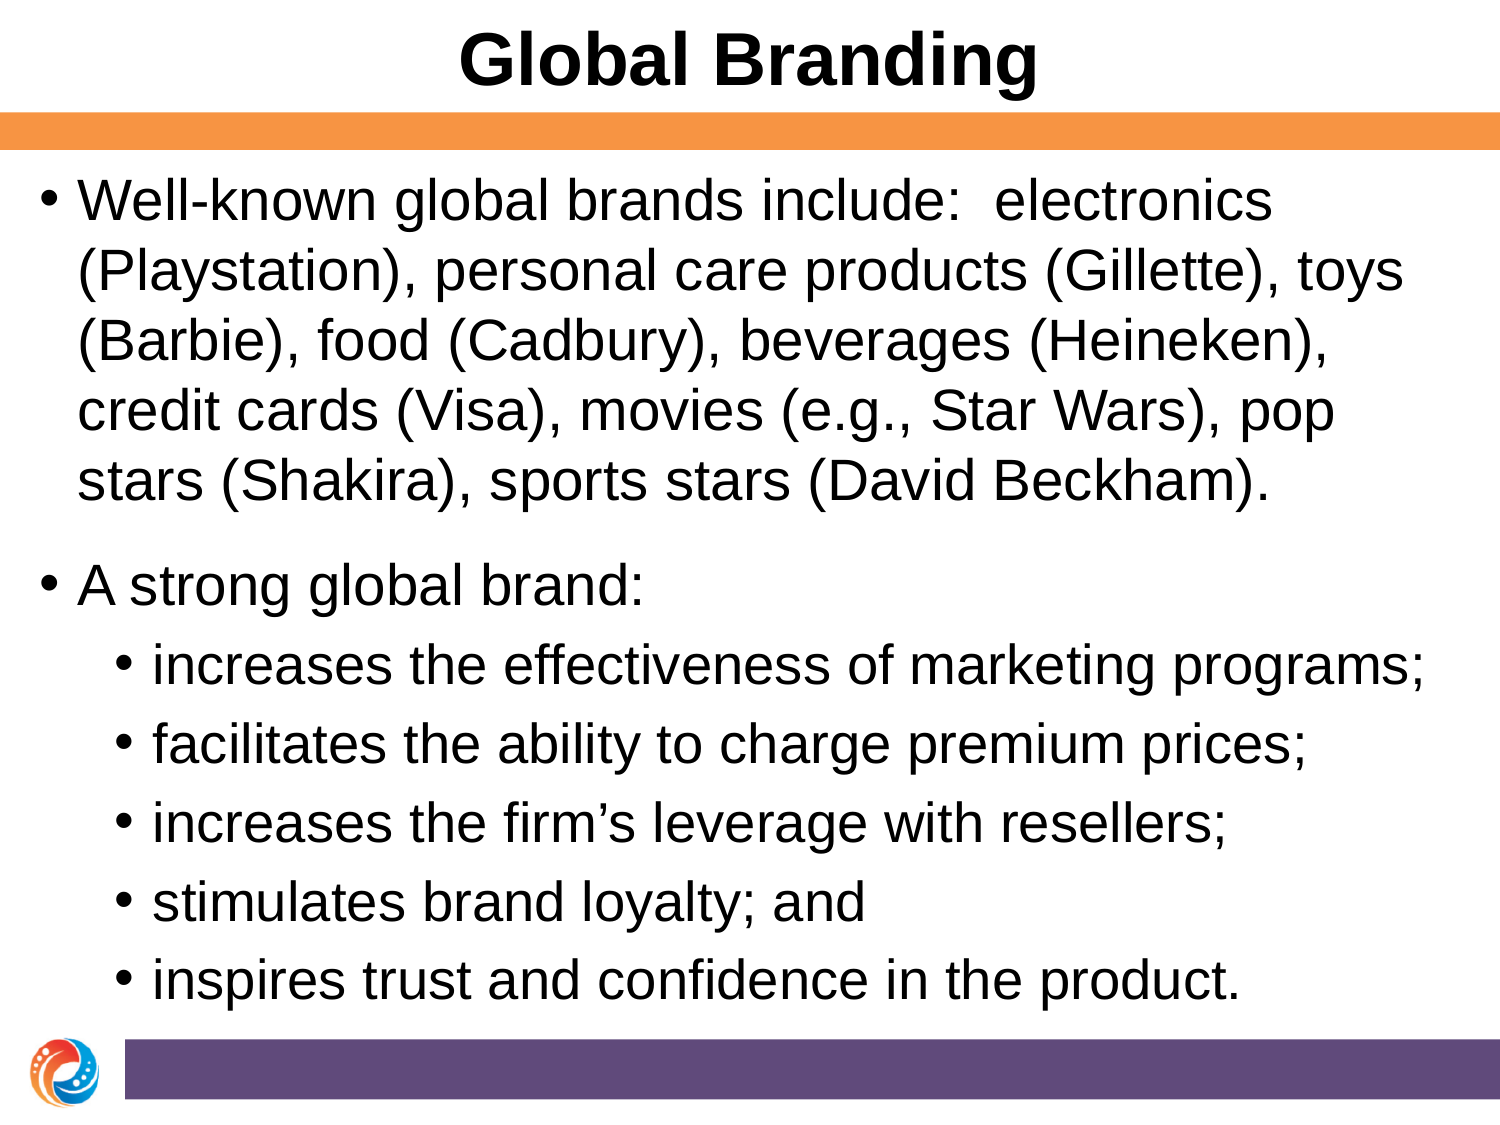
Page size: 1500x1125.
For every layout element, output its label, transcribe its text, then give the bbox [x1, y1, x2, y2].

text_box [988, 1039, 1500, 1100]
footer Copyright © 2014 Pearson Education [512, 1042, 988, 1103]
subtitle Well-known global brands include: electronics (Playstation), personal care products (Gillette), toys (Barbie), food (Cadbury), beverages (Heineken), credit cards (Visa), movies (e.g., Star Wars), pop stars (Shakira), sports stars (David Beckham). A strong global brand: increases the effectiveness of marketing programs; facilitates the ability to charge premium prices; increases the firm’s leverage with resellers; stimulates brand loyalty; and inspires trust and confidence in the product. [24, 154, 1476, 1068]
text_box [0, 110, 1500, 152]
title Global Branding [112, 0, 1388, 110]
text_box [125, 1068, 512, 1100]
picture [23, 1032, 105, 1111]
